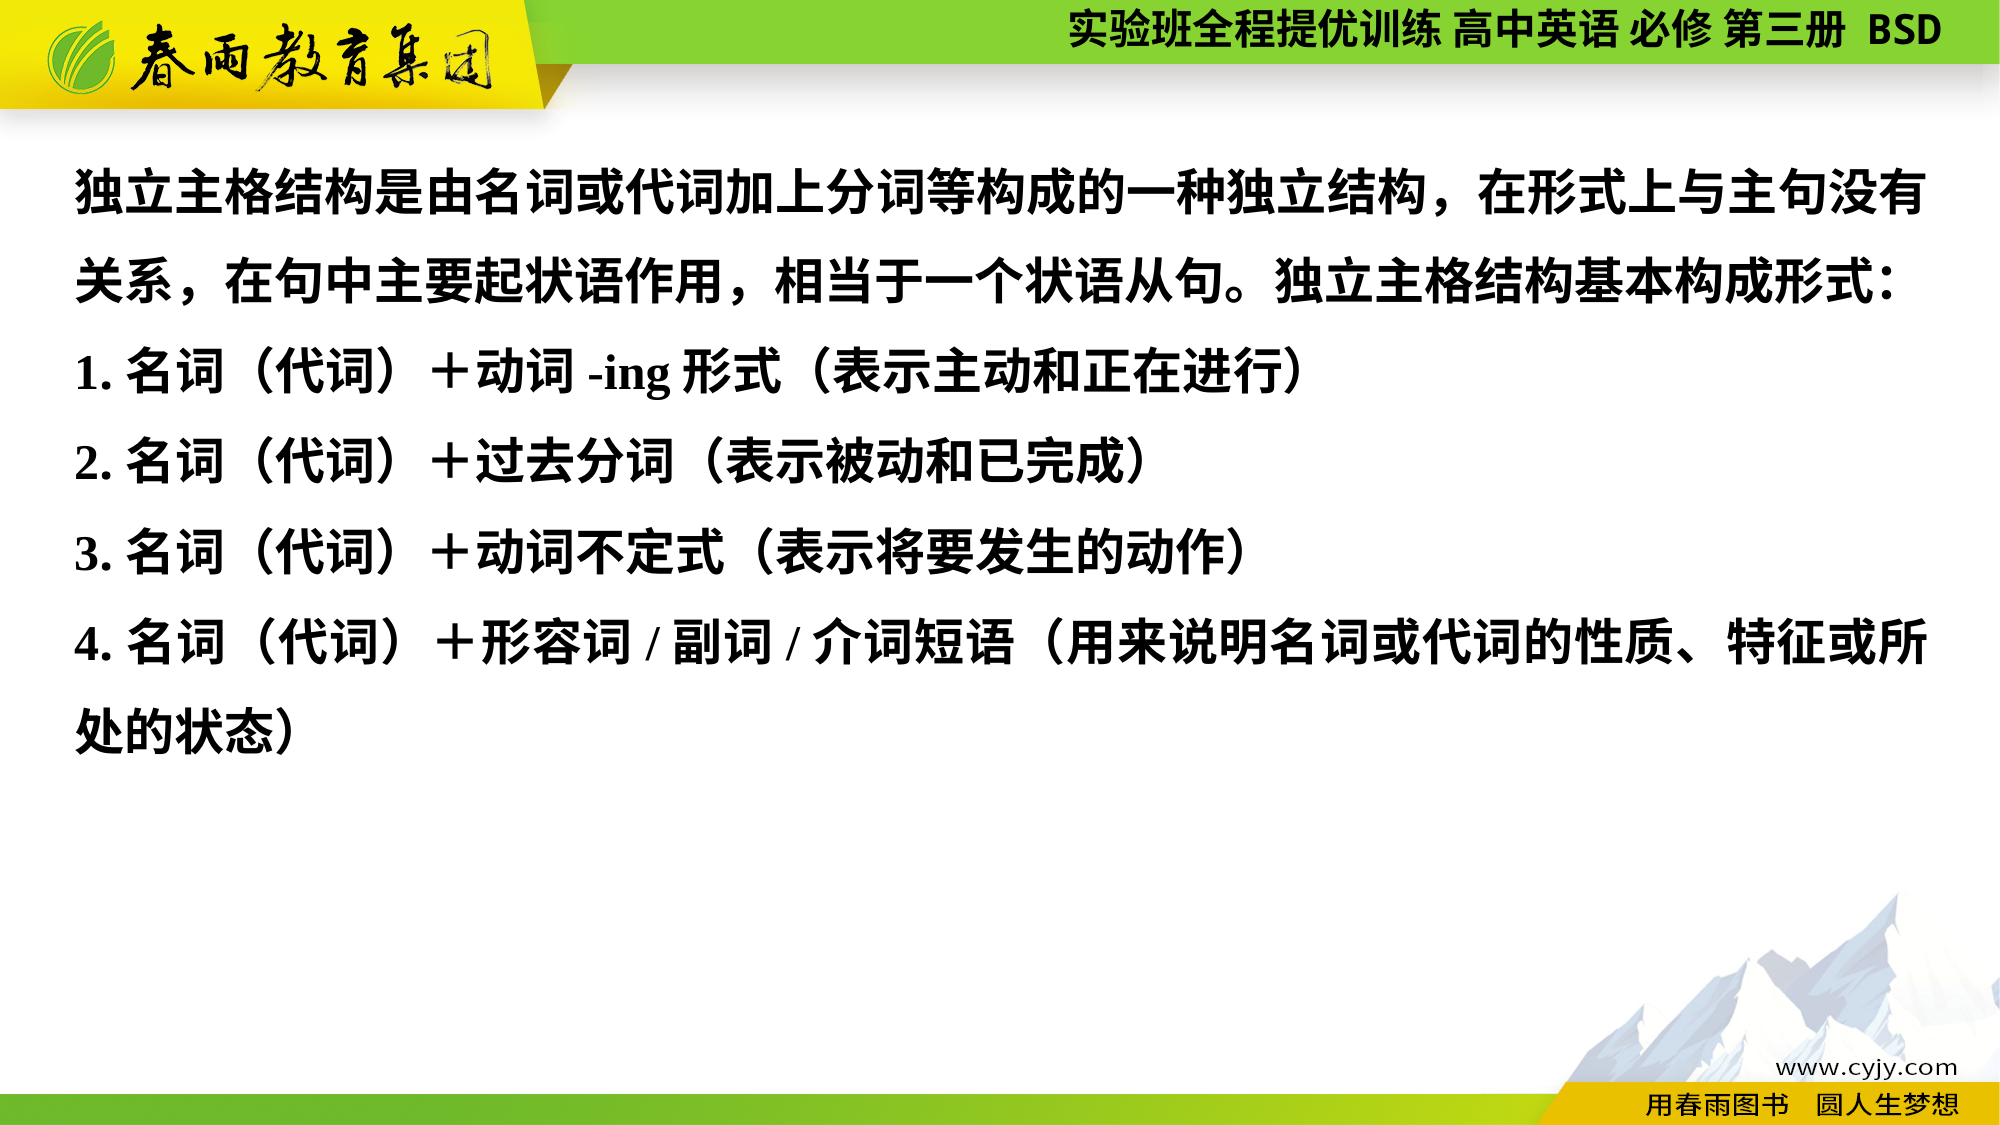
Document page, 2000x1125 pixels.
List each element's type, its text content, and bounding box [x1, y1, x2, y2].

list 独立主格结构是由名词或代词加上分词等构成的一种独立结构，在形式上与主句没有关系，在句中主要起状语作用，相当于一个状语从句。独立主格结构基本构成形式： 1.名词（代词）＋动词-ing形式（表示主动和正在进行） 2.名词（代词）＋过去分词（表示被动和已完成） 3.名词（代词）＋动词不定式（表示将要发生的动作） 4.名词（代词）＋形容词/副词/介词短语（用来说明名词或代词的性质、特征或所处的状态） [59, 122, 1944, 854]
picture [0, 0, 2000, 1125]
